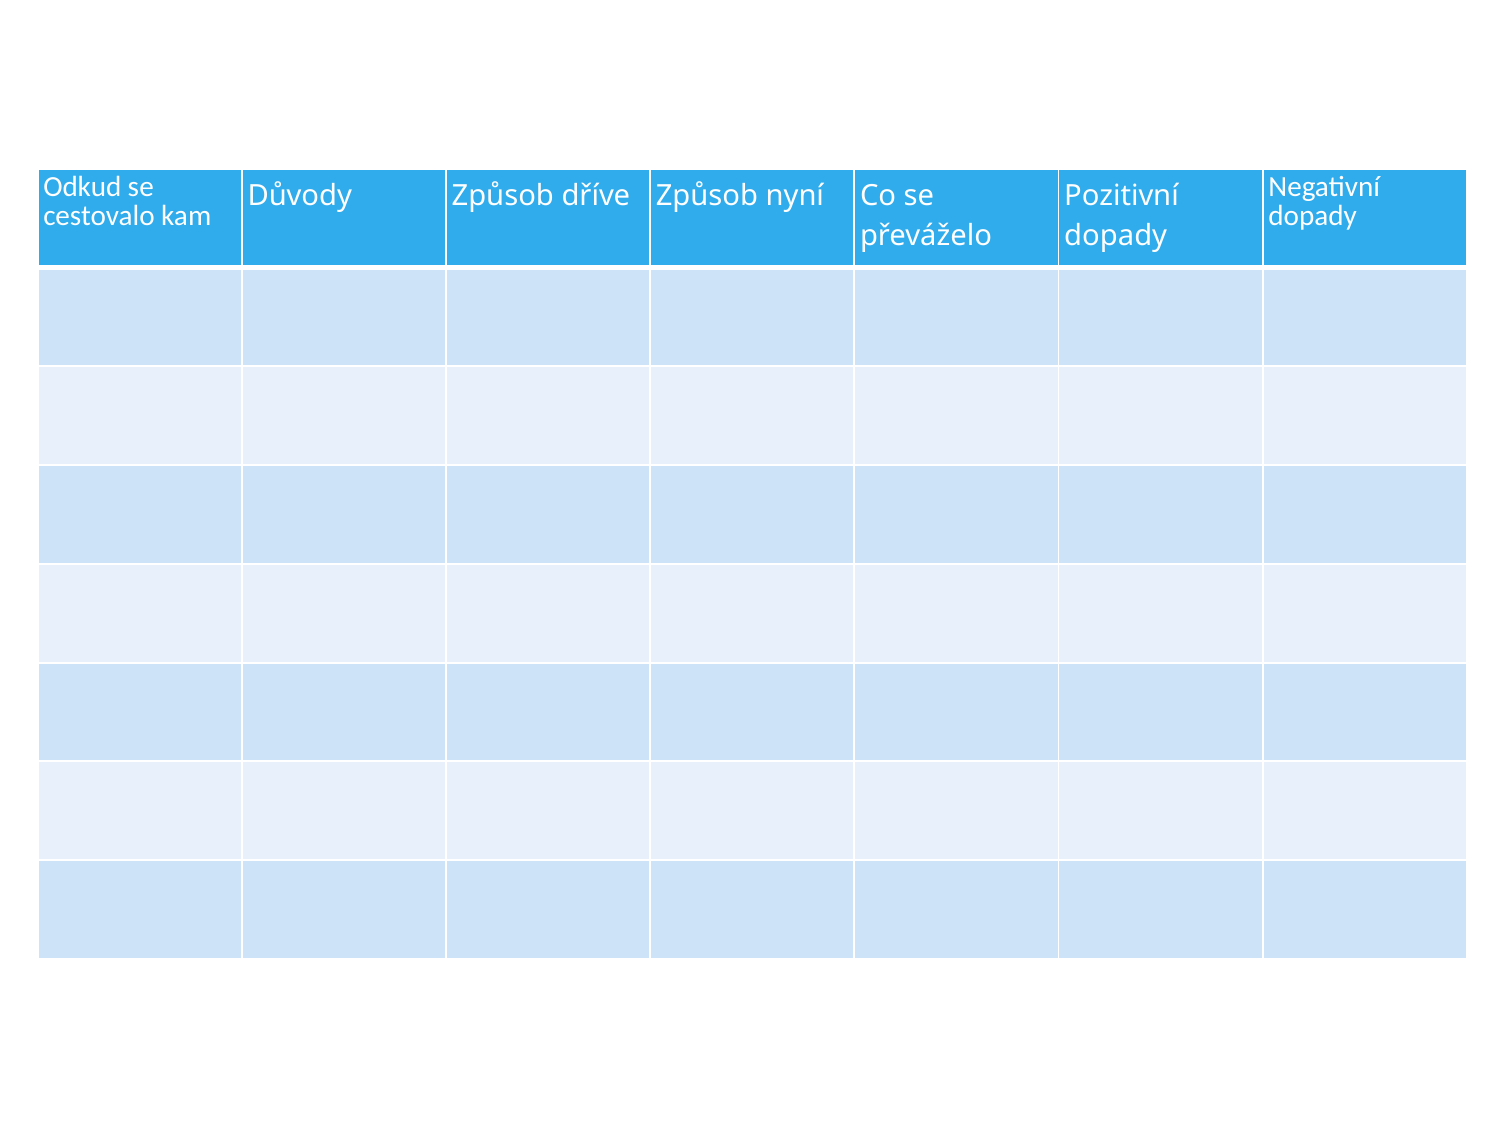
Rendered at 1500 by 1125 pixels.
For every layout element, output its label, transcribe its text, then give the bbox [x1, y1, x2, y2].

table_header Odkud se cestovalo kam [39, 170, 241, 265]
table_cell [243, 270, 445, 365]
table_cell [39, 762, 241, 859]
table_cell [855, 565, 1058, 662]
table_cell [1264, 367, 1466, 464]
table_cell [1059, 367, 1262, 464]
table_cell [1059, 466, 1262, 563]
table_cell [243, 762, 445, 859]
table_cell [39, 565, 241, 662]
table_cell [447, 762, 649, 859]
table_cell [39, 664, 241, 760]
table_cell [1264, 466, 1466, 563]
table_cell [1059, 861, 1262, 958]
table_cell [855, 861, 1058, 958]
table_cell [1059, 664, 1262, 760]
table_header Způsob nyní [651, 170, 853, 265]
table_header Co se převáželo [855, 170, 1058, 265]
table_cell [855, 270, 1058, 365]
table_cell [447, 466, 649, 563]
table_cell [651, 270, 853, 365]
table_cell [651, 565, 853, 662]
table_header Pozitivní dopady [1059, 170, 1262, 265]
table_cell [243, 466, 445, 563]
table_cell [855, 664, 1058, 760]
table_cell [447, 367, 649, 464]
table_cell [39, 270, 241, 365]
table_cell [651, 367, 853, 464]
table_cell [651, 861, 853, 958]
table_cell [1264, 861, 1466, 958]
table_cell [855, 367, 1058, 464]
table_cell [39, 466, 241, 563]
table_cell [243, 367, 445, 464]
table_cell [1059, 762, 1262, 859]
table_cell [243, 664, 445, 760]
table_cell [855, 466, 1058, 563]
table_cell [447, 565, 649, 662]
table_cell [1264, 565, 1466, 662]
table_cell [651, 762, 853, 859]
table_header Způsob dříve [447, 170, 649, 265]
table_cell [1264, 270, 1466, 365]
table_header Důvody [243, 170, 445, 265]
table_cell [39, 861, 241, 958]
table_cell [243, 565, 445, 662]
table_cell [651, 664, 853, 760]
table_cell [855, 762, 1058, 859]
table_cell [1059, 270, 1262, 365]
table_cell [243, 861, 445, 958]
table_cell [651, 466, 853, 563]
table_cell [447, 664, 649, 760]
table_cell [1264, 762, 1466, 859]
table_cell [447, 861, 649, 958]
table_cell [39, 367, 241, 464]
table_cell [1059, 565, 1262, 662]
table_cell [447, 270, 649, 365]
table_header Negativní dopady [1264, 170, 1466, 265]
table_cell [1264, 664, 1466, 760]
